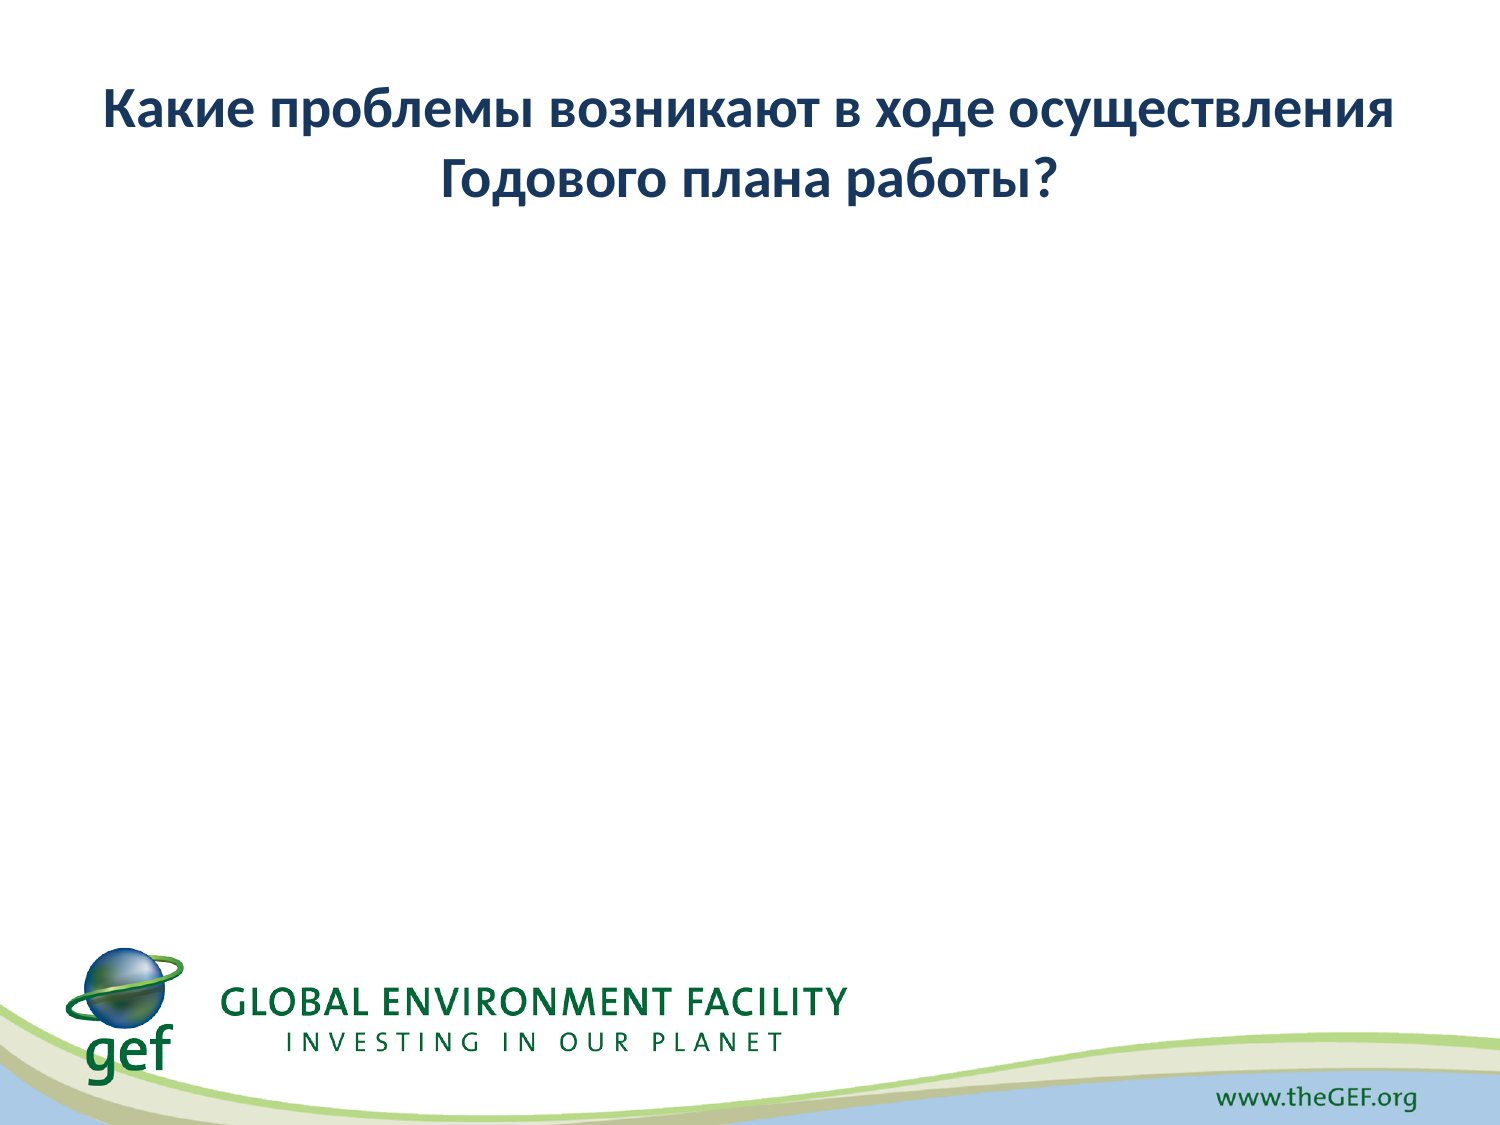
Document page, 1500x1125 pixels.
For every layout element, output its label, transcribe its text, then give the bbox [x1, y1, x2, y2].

title Какие проблемы возникают в ходе осуществления Годового плана работы? [74, 44, 1426, 233]
picture [0, 920, 1500, 1125]
